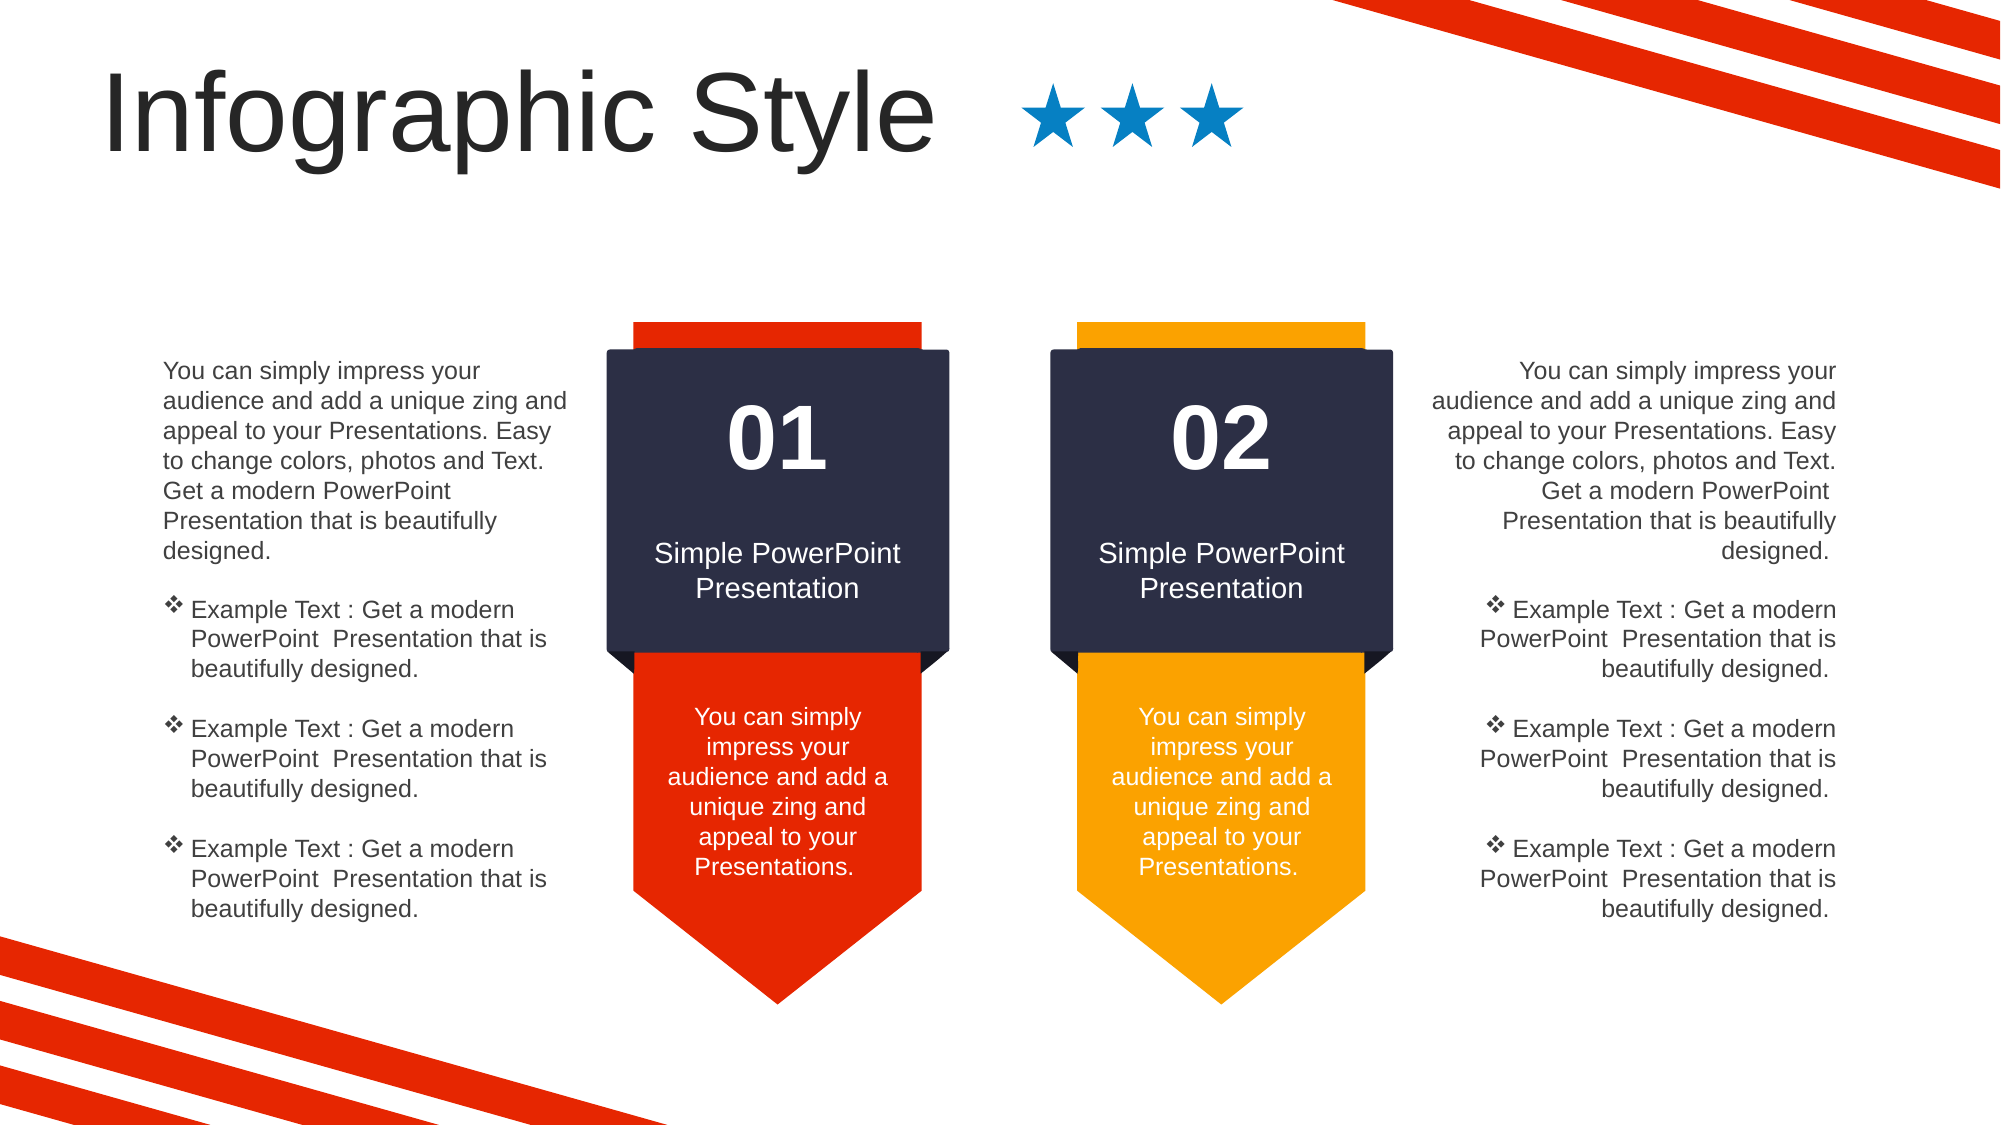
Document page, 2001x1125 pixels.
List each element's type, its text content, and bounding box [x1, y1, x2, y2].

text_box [1021, 83, 1244, 148]
list Infographic Style [86, 55, 1899, 175]
text_box You can simply impress your audience and add a unique zing and appeal to your Presentations. Easy to change colors, photos and Text. Get a modern PowerPoint Presentation that is beautifully designed. [148, 347, 589, 572]
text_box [1050, 322, 1394, 1005]
text_box Example Text : Get a modern PowerPoint Presentation that is beautifully designed. Example Text : Get a modern PowerPoint Presentation that is beautifully designed. Example Text : Get a modern PowerPoint Presentation that is beautifully designed. [148, 585, 589, 930]
text_box You can simply impress your audience and add a unique zing and appeal to your Presentations. Easy to change colors, photos and Text. Get a modern PowerPoint Presentation that is beautifully designed. [1411, 347, 1852, 572]
text_box Example Text : Get a modern PowerPoint Presentation that is beautifully designed. Example Text : Get a modern PowerPoint Presentation that is beautifully designed. Example Text : Get a modern PowerPoint Presentation that is beautifully designed. [1411, 585, 1852, 930]
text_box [606, 322, 950, 1005]
